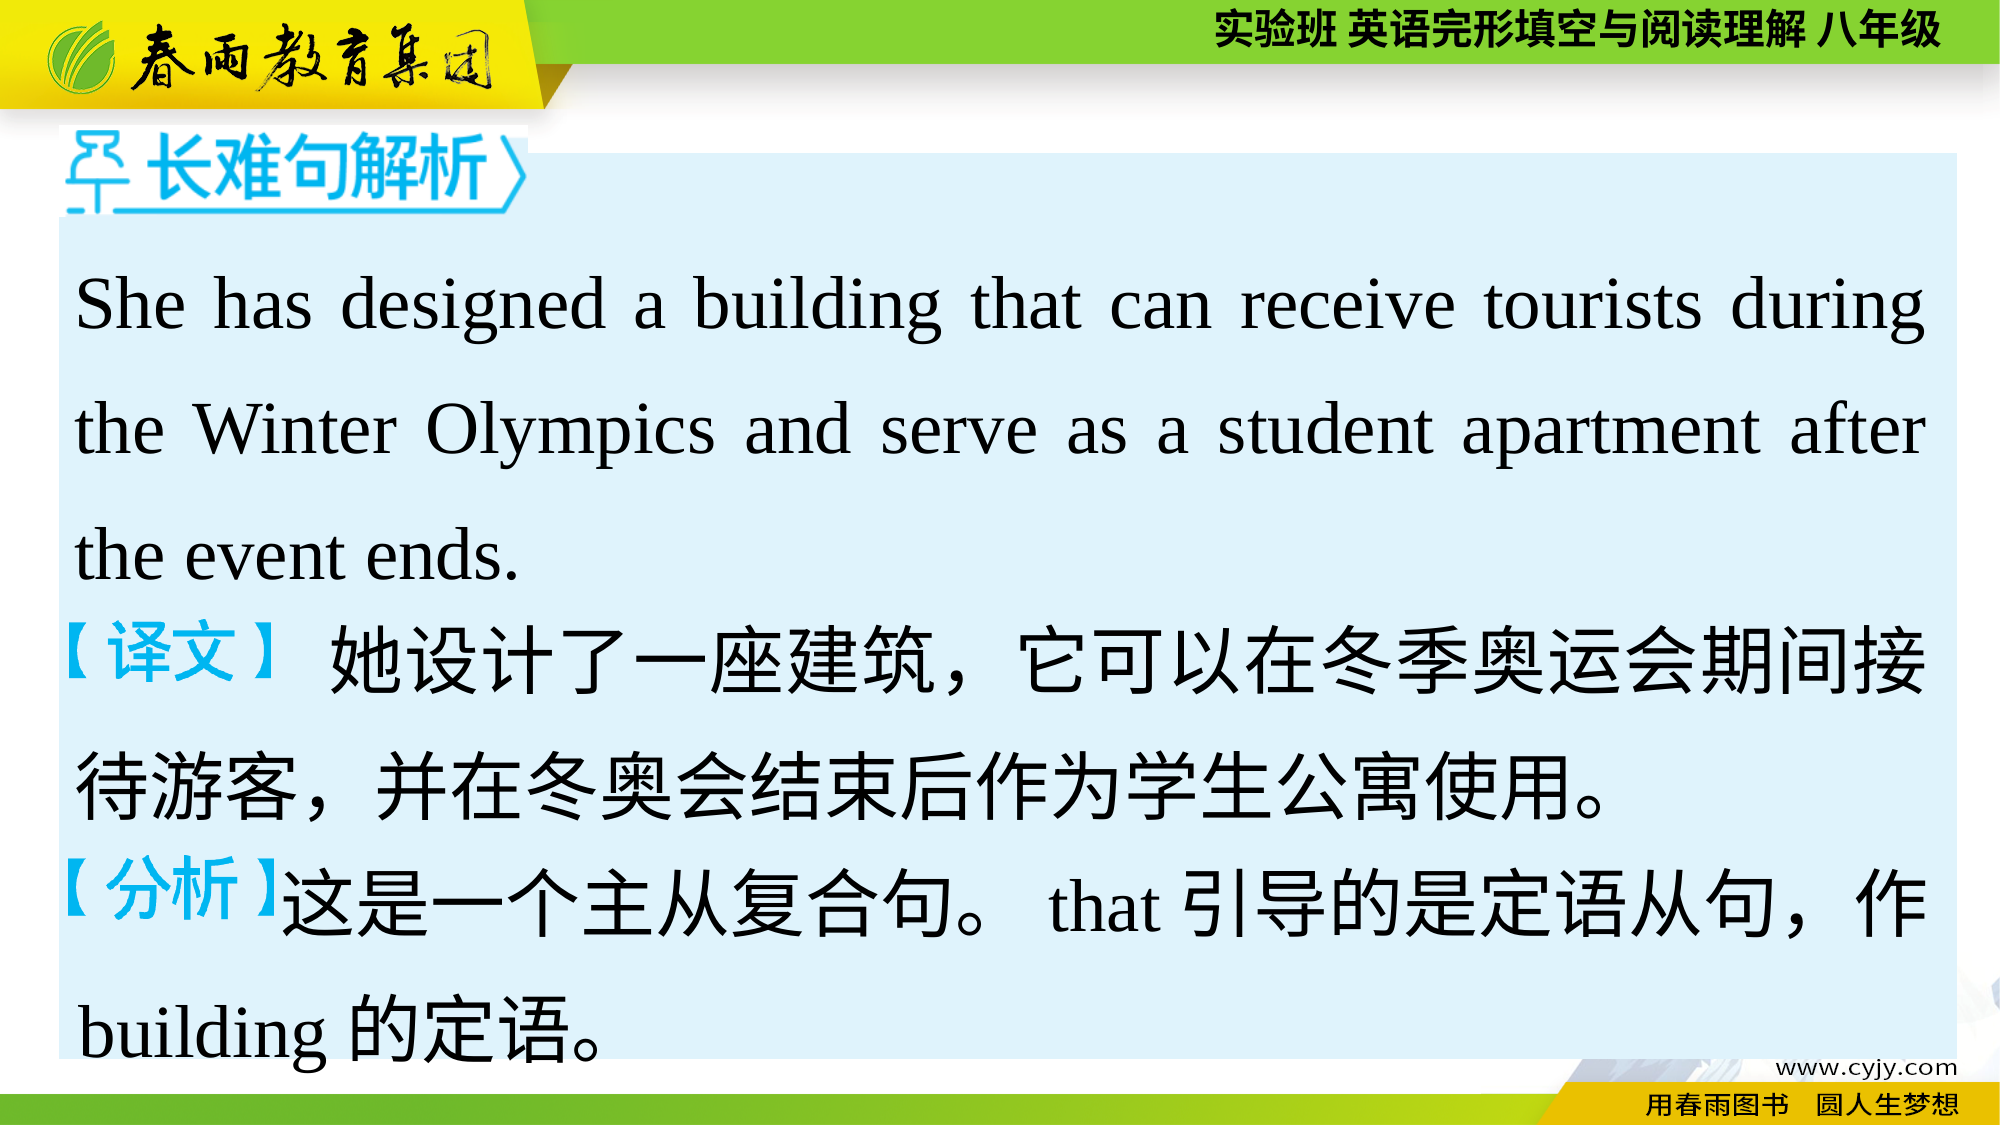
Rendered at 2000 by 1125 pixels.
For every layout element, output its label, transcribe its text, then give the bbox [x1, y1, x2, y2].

picture [0, 0, 2000, 1125]
text_box 这是一个主从复合句。that引导的是定语从句，作building的定语。 [63, 1069, 1948, 1081]
